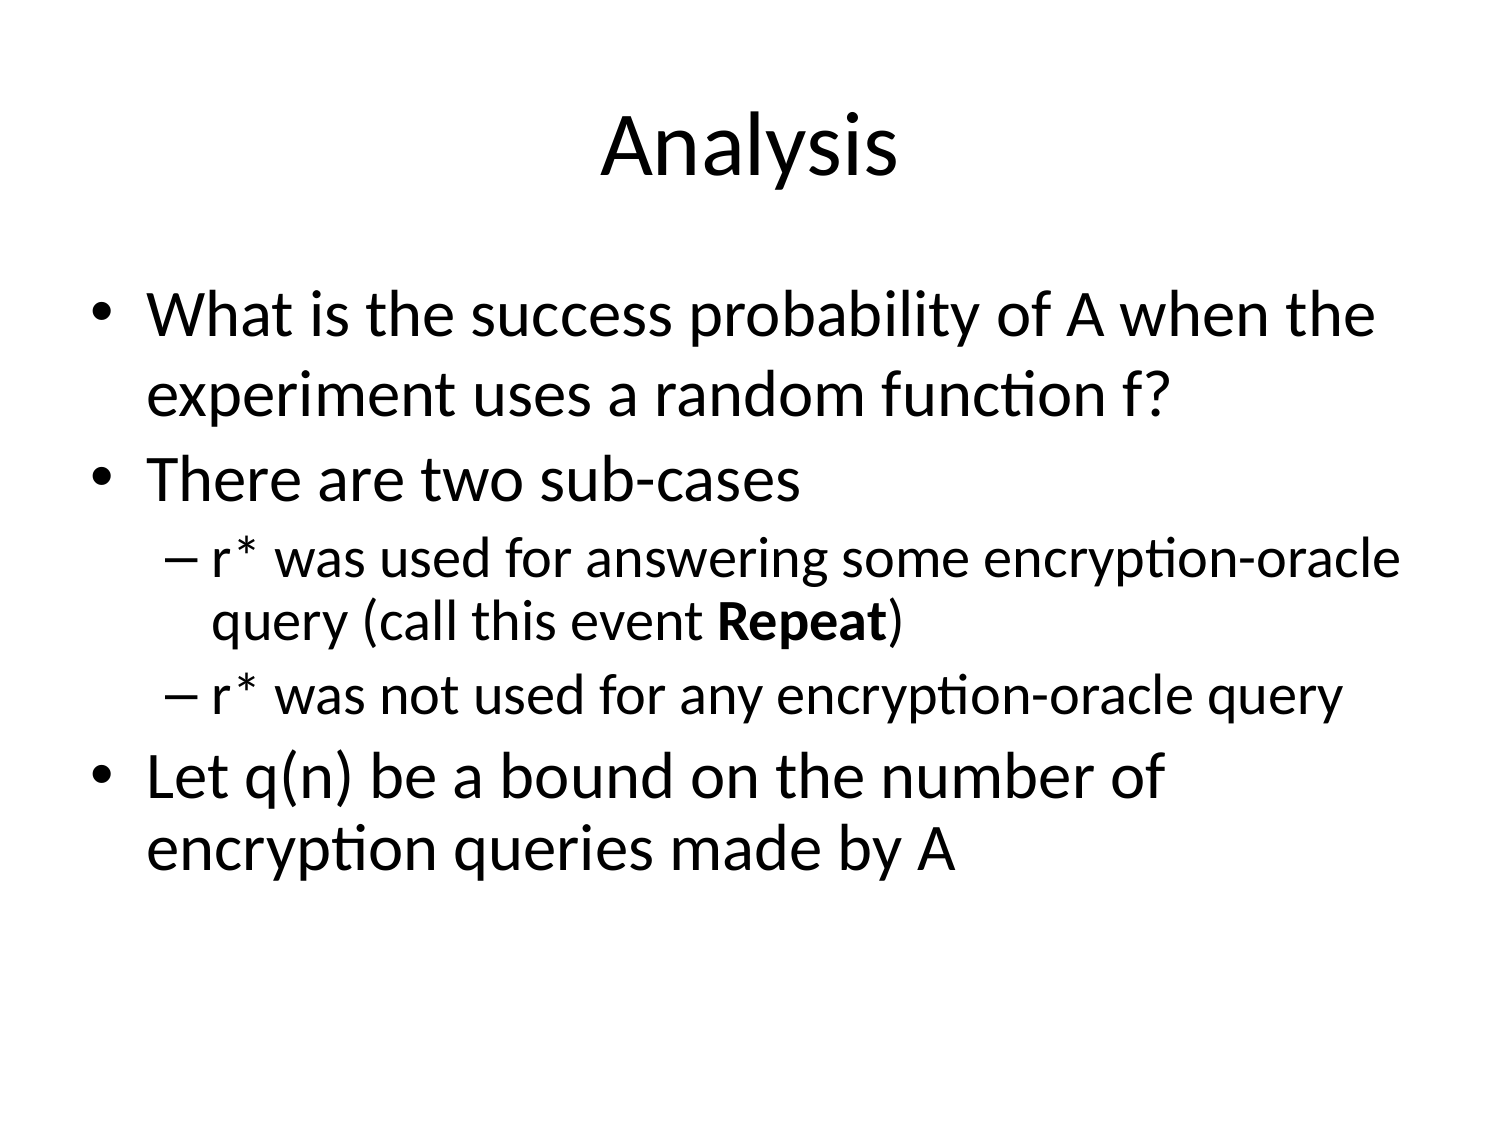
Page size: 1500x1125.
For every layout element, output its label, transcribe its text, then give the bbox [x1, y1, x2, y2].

title Analysis [75, 45, 1425, 233]
list What is the success probability of A when the experiment uses a random function f? There are two sub-cases r* was used for answering some encryption-oracle query (call this event Repeat) r* was not used for any encryption-oracle query Let q(n) be a bound on the number of encryption queries made by A [75, 262, 1425, 1005]
